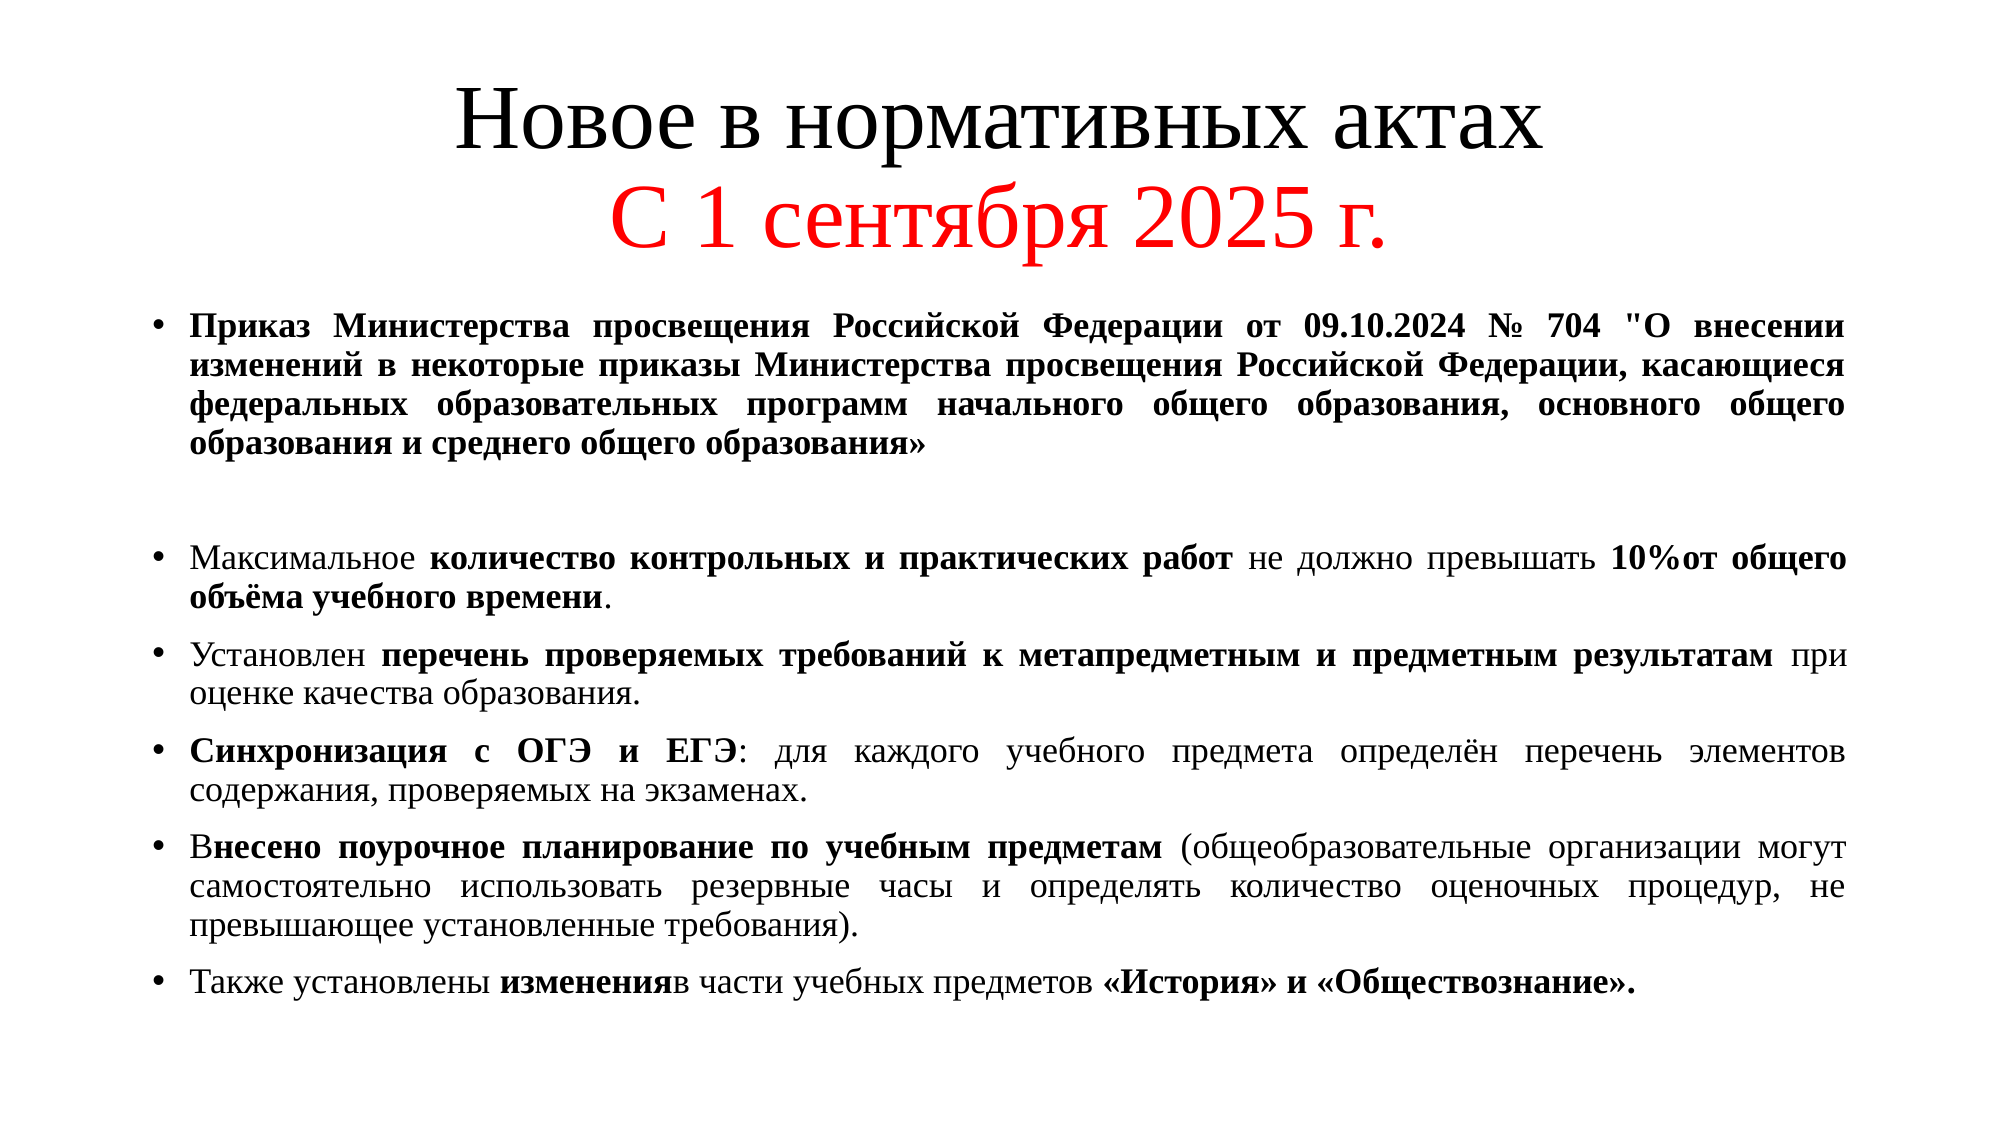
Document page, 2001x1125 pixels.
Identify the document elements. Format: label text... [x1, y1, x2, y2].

list Приказ Министерства просвещения Российской Федерации от 09.10.2024 № 704 "О внесении изменений в некоторые приказы Министерства просвещения Российской Федерации, касающиеся федеральных образовательных программ начального общего образования, основного общего образования и среднего общего образования» Максимальное количество контрольных и практических работ не должно превышать 10%от общего объёма учебного времени. Установлен перечень проверяемых требований к метапредметным и предметным результатам при оценке качества образования. Синхронизация с ОГЭ и ЕГЭ: для каждого учебного предмета определён перечень элементов содержания, проверяемых на экзаменах. Внесено поурочное планирование по учебным предметам (общеобразовательные организации могут самостоятельно использовать резервные часы и определять количество оценочных процедур, не превышающее установленные требования). Также установлены измененияв части учебных предметов «История» и «Обществознание». [137, 299, 1863, 1014]
title Новое в нормативных актах С 1 сентября 2025 г. [137, 59, 1863, 278]
